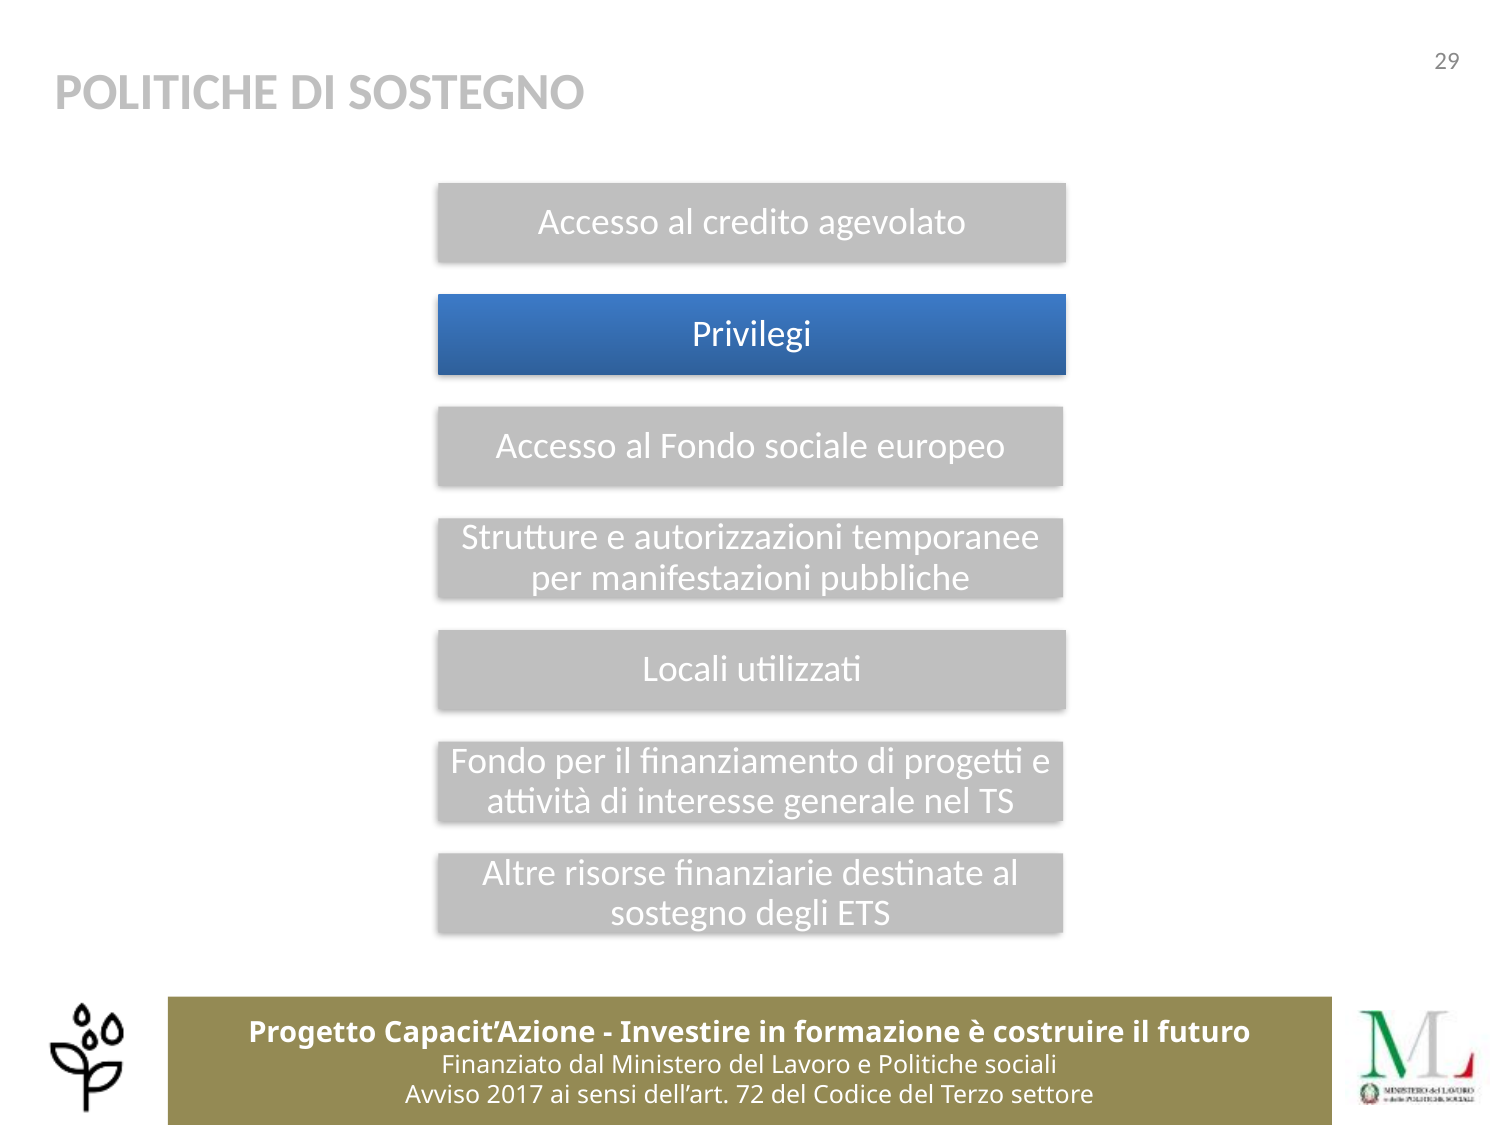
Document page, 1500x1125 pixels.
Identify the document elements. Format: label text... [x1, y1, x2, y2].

picture [47, 1002, 129, 1113]
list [115, 182, 1389, 933]
text_box POLITICHE DI SOSTEGNO [39, 49, 612, 139]
slide_number 29 [1124, 29, 1475, 90]
text_box Progetto Capacit’Azione - Investire in formazione è costruire il futuro Finanziato dal Ministero del Lavoro e Politiche sociali Avviso 2017 ai sensi dell’art. 72 del Codice del Terzo settore [166, 994, 1334, 1125]
picture [1345, 1009, 1491, 1106]
